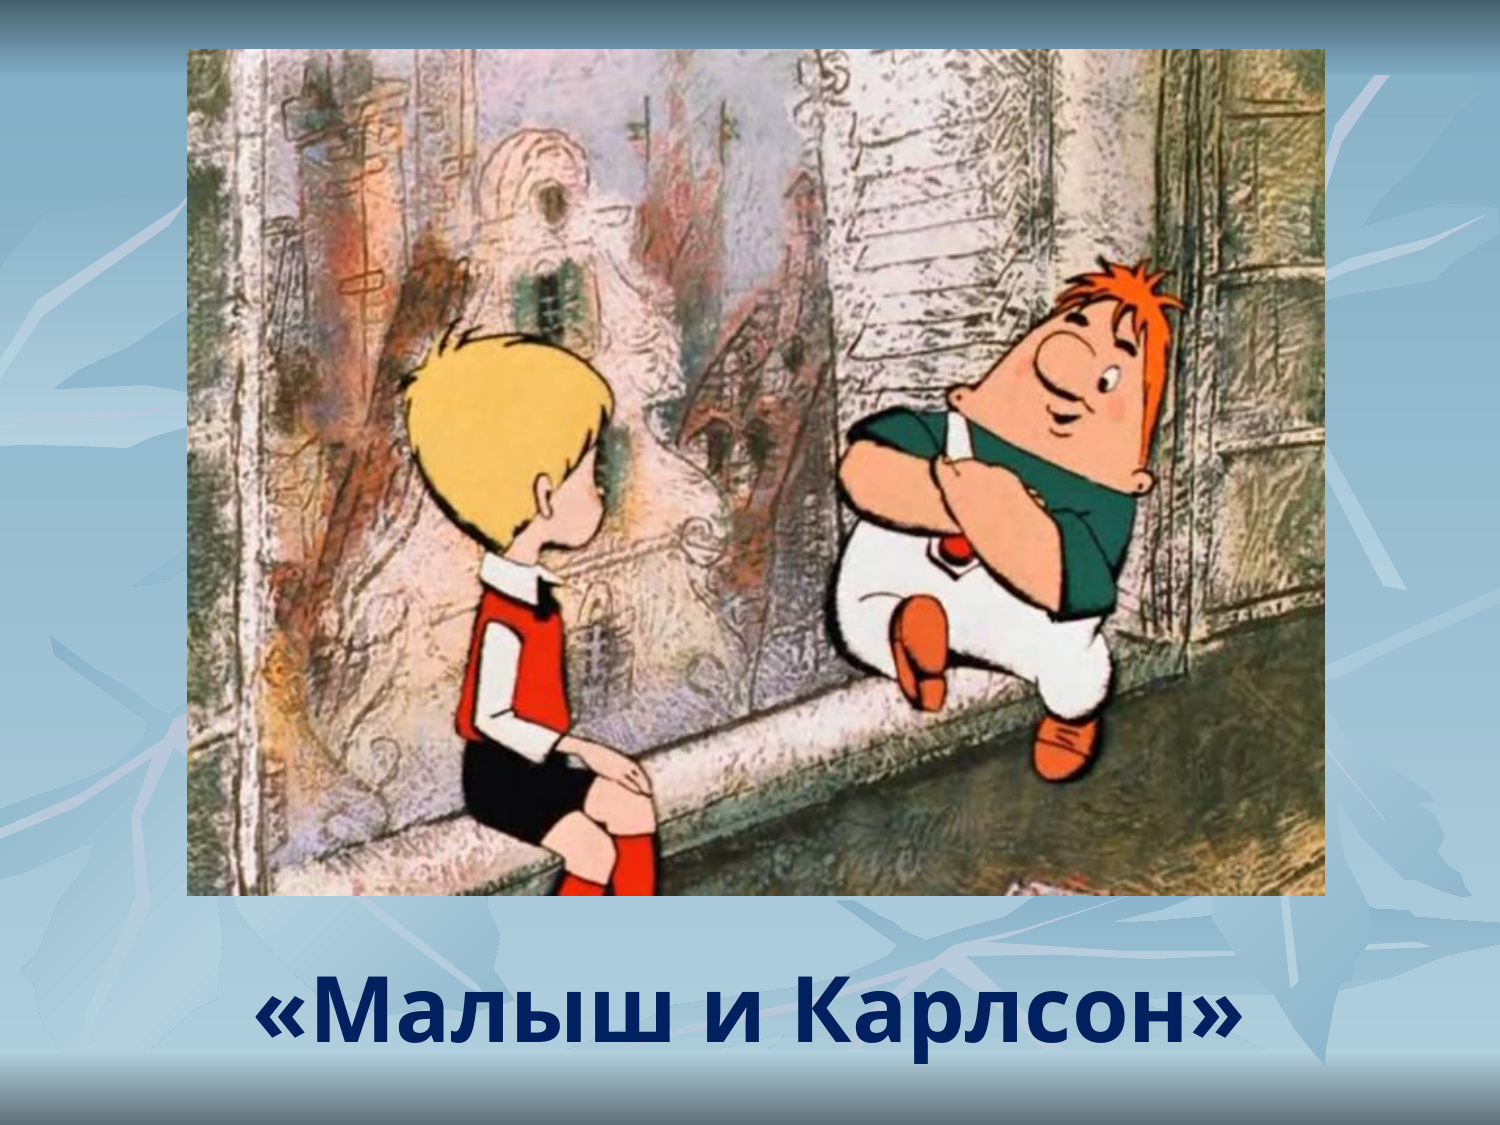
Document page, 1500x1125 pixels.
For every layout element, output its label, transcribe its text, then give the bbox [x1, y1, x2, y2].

title «Малыш и Карлсон» [74, 912, 1426, 1101]
picture [187, 49, 1326, 897]
